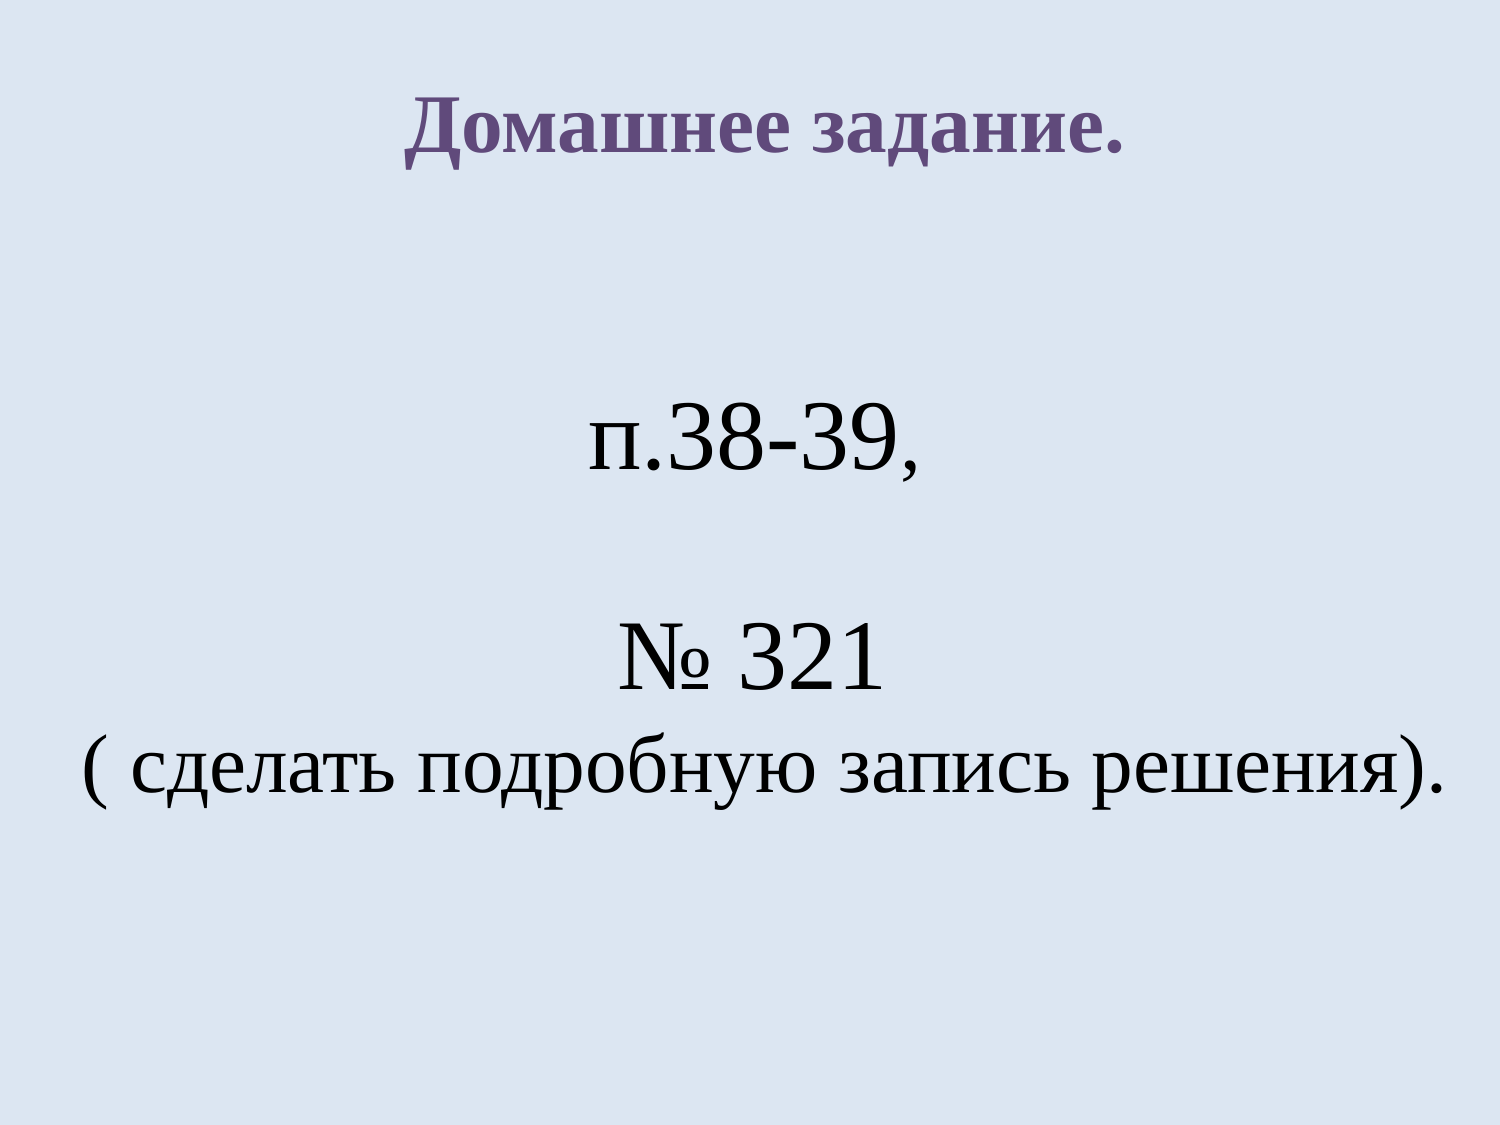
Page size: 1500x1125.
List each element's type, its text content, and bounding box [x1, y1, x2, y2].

text_box Домашнее задание. п.38-39, № 321 ( сделать подробную запись решения). [29, 61, 1471, 817]
